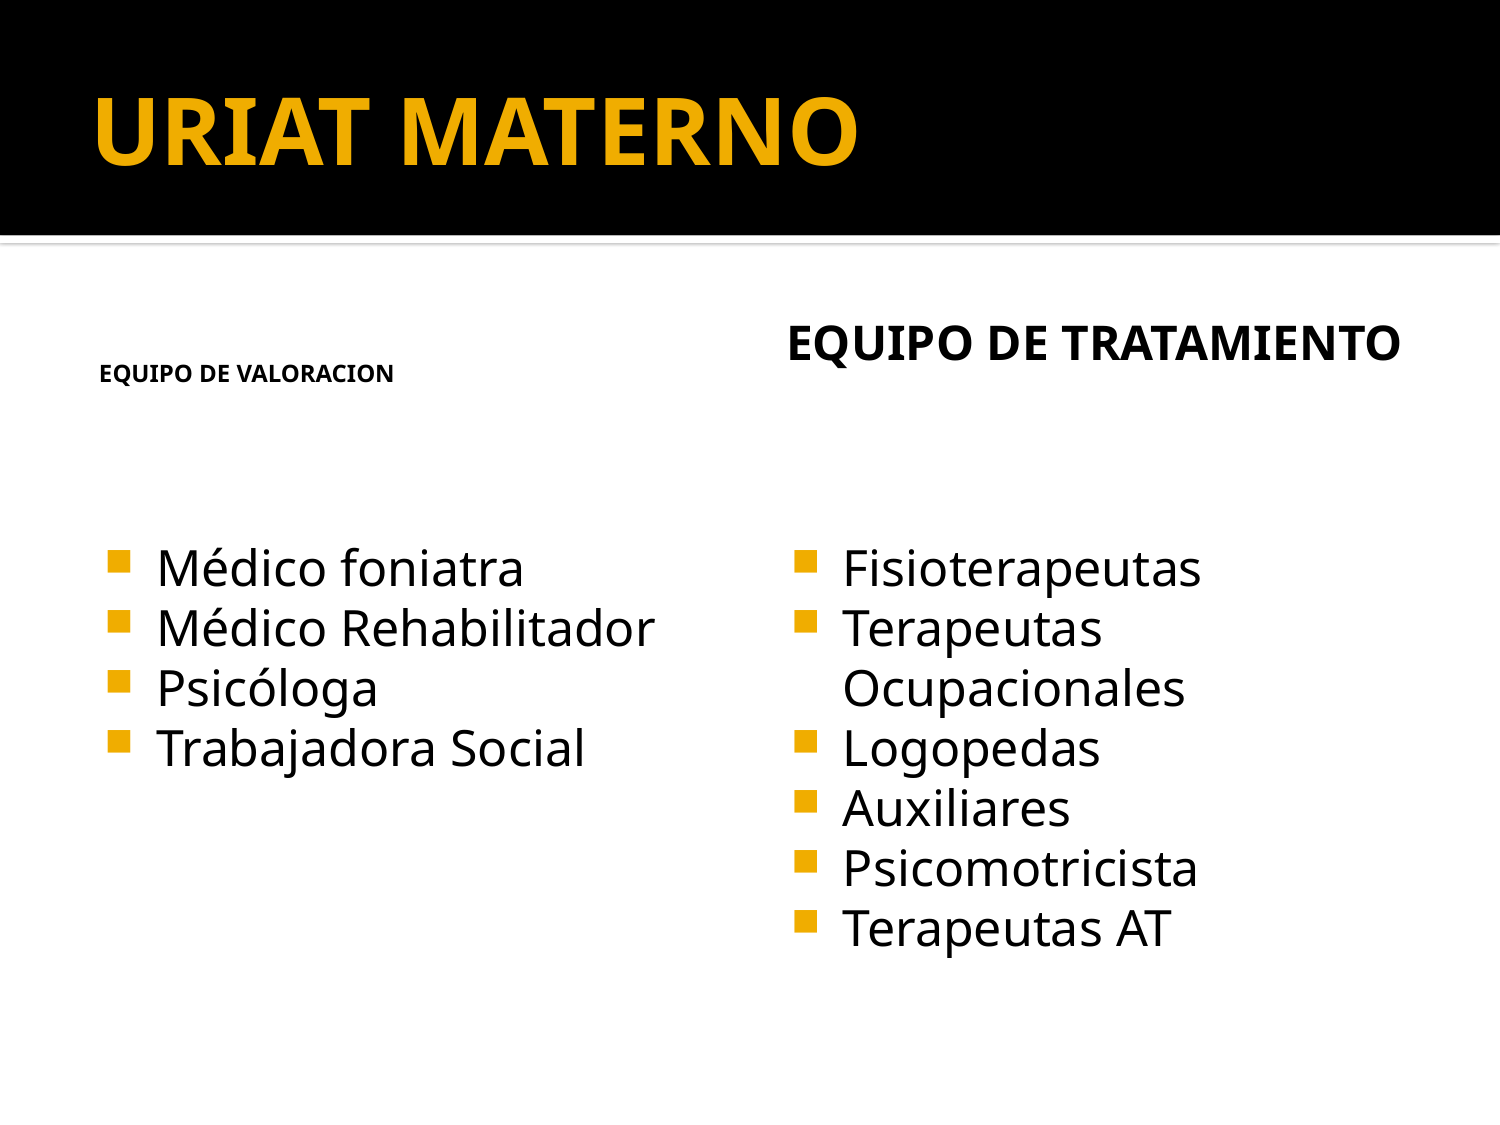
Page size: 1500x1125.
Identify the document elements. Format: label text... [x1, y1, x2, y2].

list EQUIPO DE TRATAMIENTO [761, 278, 1425, 396]
title URIAT MATERNO [75, 24, 1425, 231]
list Médico foniatra Médico Rehabilitador Psicóloga Trabajadora Social [75, 401, 738, 1050]
list Fisioterapeutas Terapeutas Ocupacionales Logopedas Auxiliares Psicomotricista Terapeutas AT [761, 401, 1425, 1050]
list EQUIPO DE VALORACION [75, 278, 738, 396]
